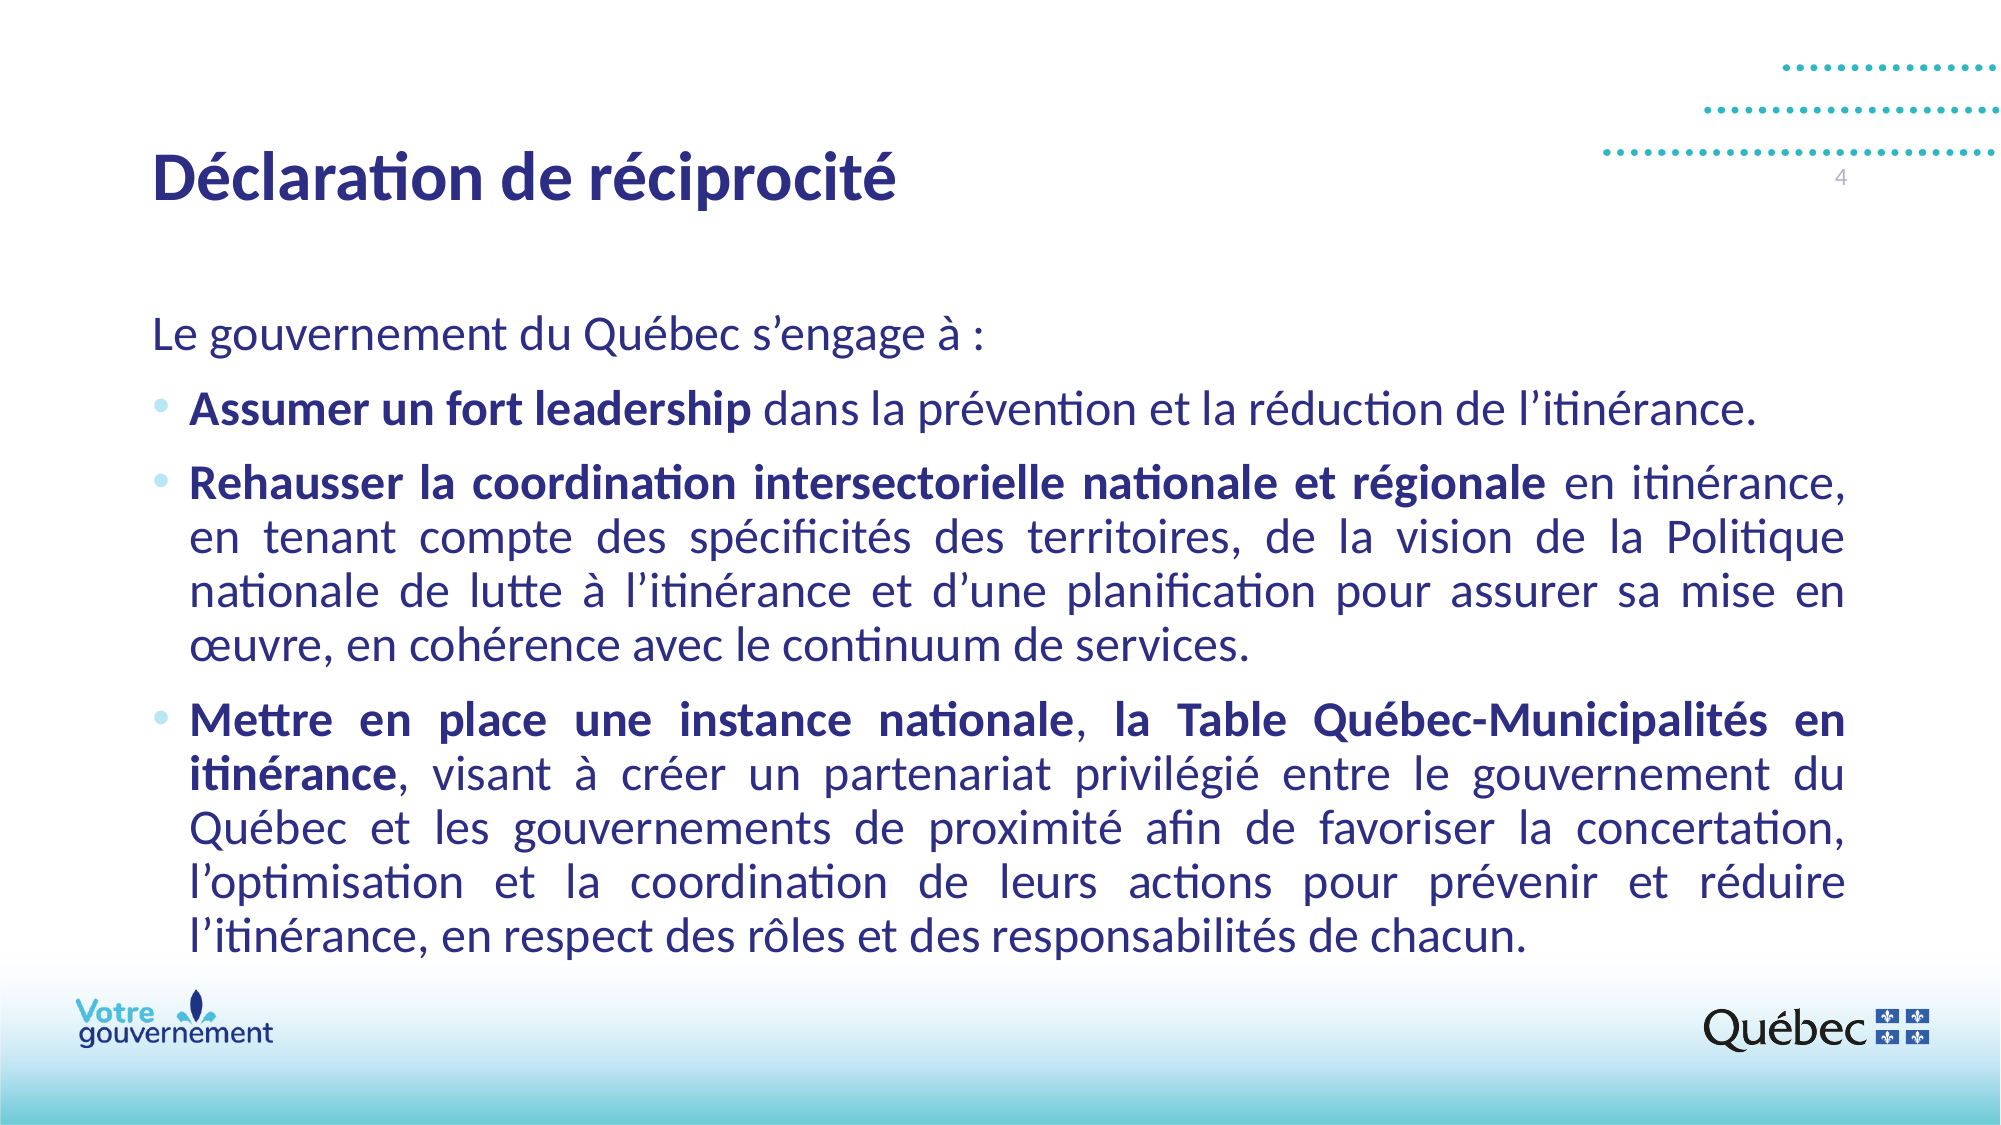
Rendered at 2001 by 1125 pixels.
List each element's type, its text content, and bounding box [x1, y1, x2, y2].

title Déclaration de réciprocité [137, 132, 1863, 223]
list Le gouvernement du Québec s’engage à : Assumer un fort leadership dans la prévention et la réduction de l’itinérance. Rehausser la coordination intersectorielle nationale et régionale en itinérance, en tenant compte des spécificités des territoires, de la vision de la Politique nationale de lutte à l’itinérance et d’une planification pour assurer sa mise en œuvre, en cohérence avec le continuum de services. Mettre en place une instance nationale, la Table Québec-Municipalités en itinérance, visant à créer un partenariat privilégié entre le gouvernement du Québec et les gouvernements de proximité afin de favoriser la concertation, l’optimisation et la coordination de leurs actions pour prévenir et réduire l’itinérance, en respect des rôles et des responsabilités de chacun. [137, 299, 1863, 1014]
picture [0, 0, 2001, 1125]
slide_number 4 [1412, 145, 1863, 206]
